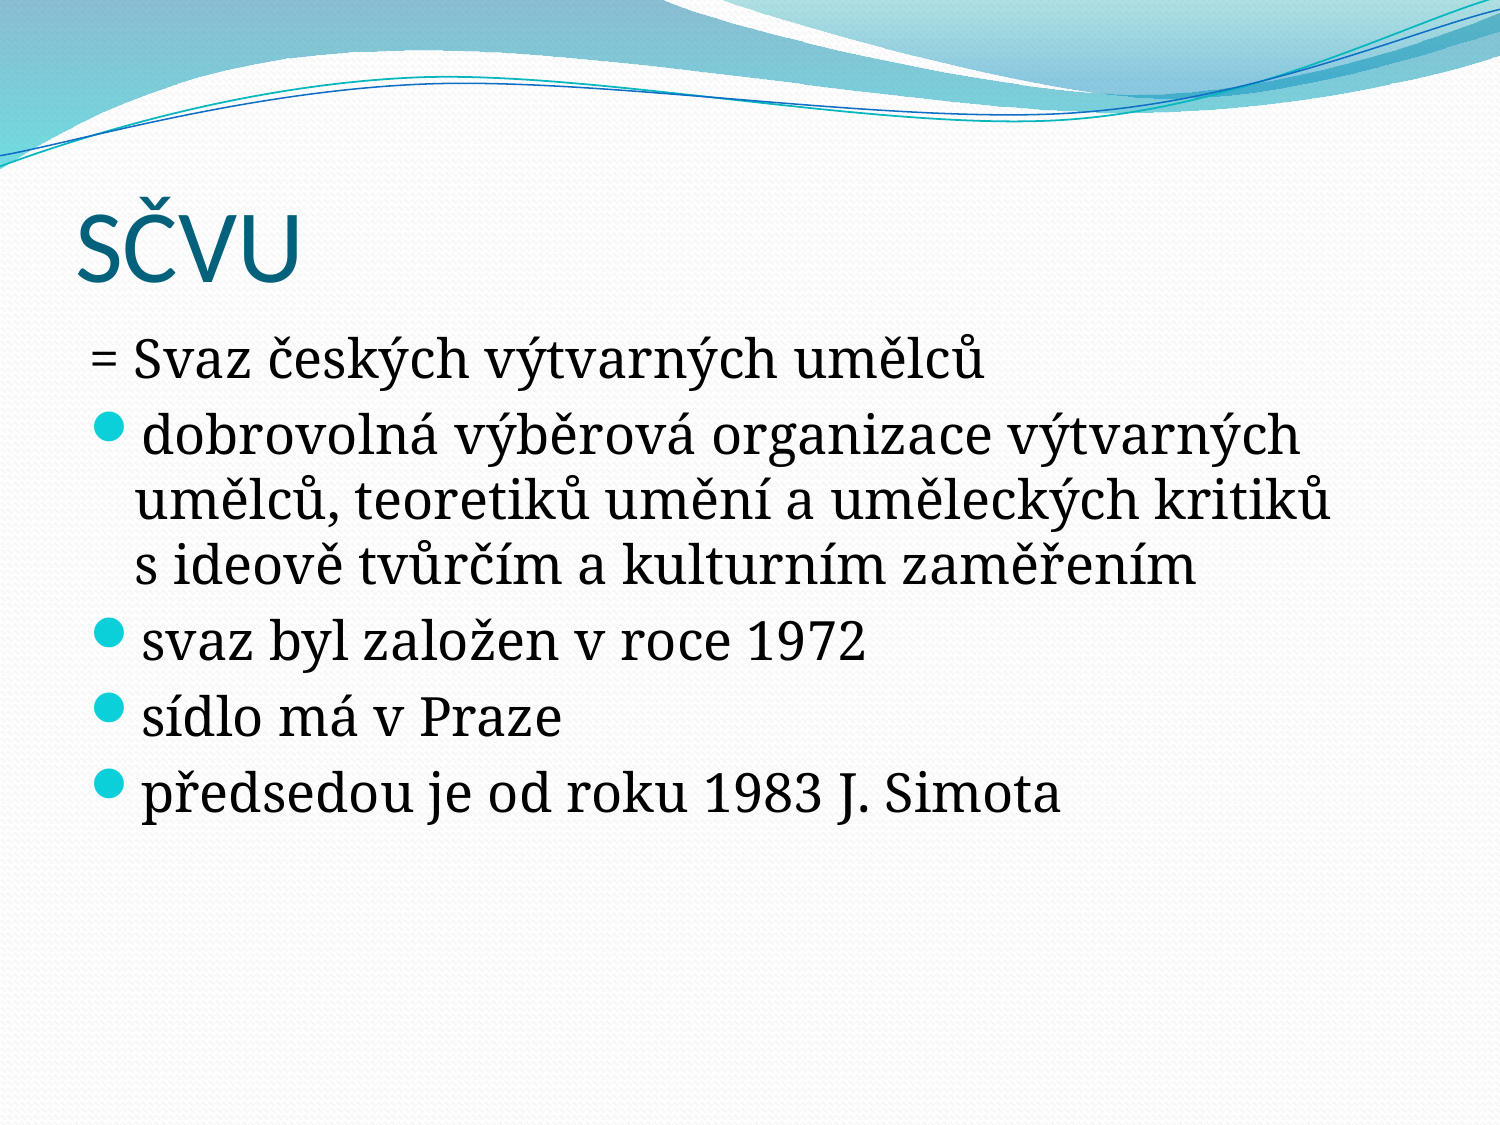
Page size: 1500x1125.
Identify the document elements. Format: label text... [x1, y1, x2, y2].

title SČVU [75, 115, 1425, 303]
list = Svaz českých výtvarných umělců dobrovolná výběrová organizace výtvarných umělců, teoretiků umění a uměleckých kritiků s ideově tvůrčím a kulturním zaměřením svaz byl založen v roce 1972 sídlo má v Praze předsedou je od roku 1983 J. Simota [75, 317, 1425, 1038]
